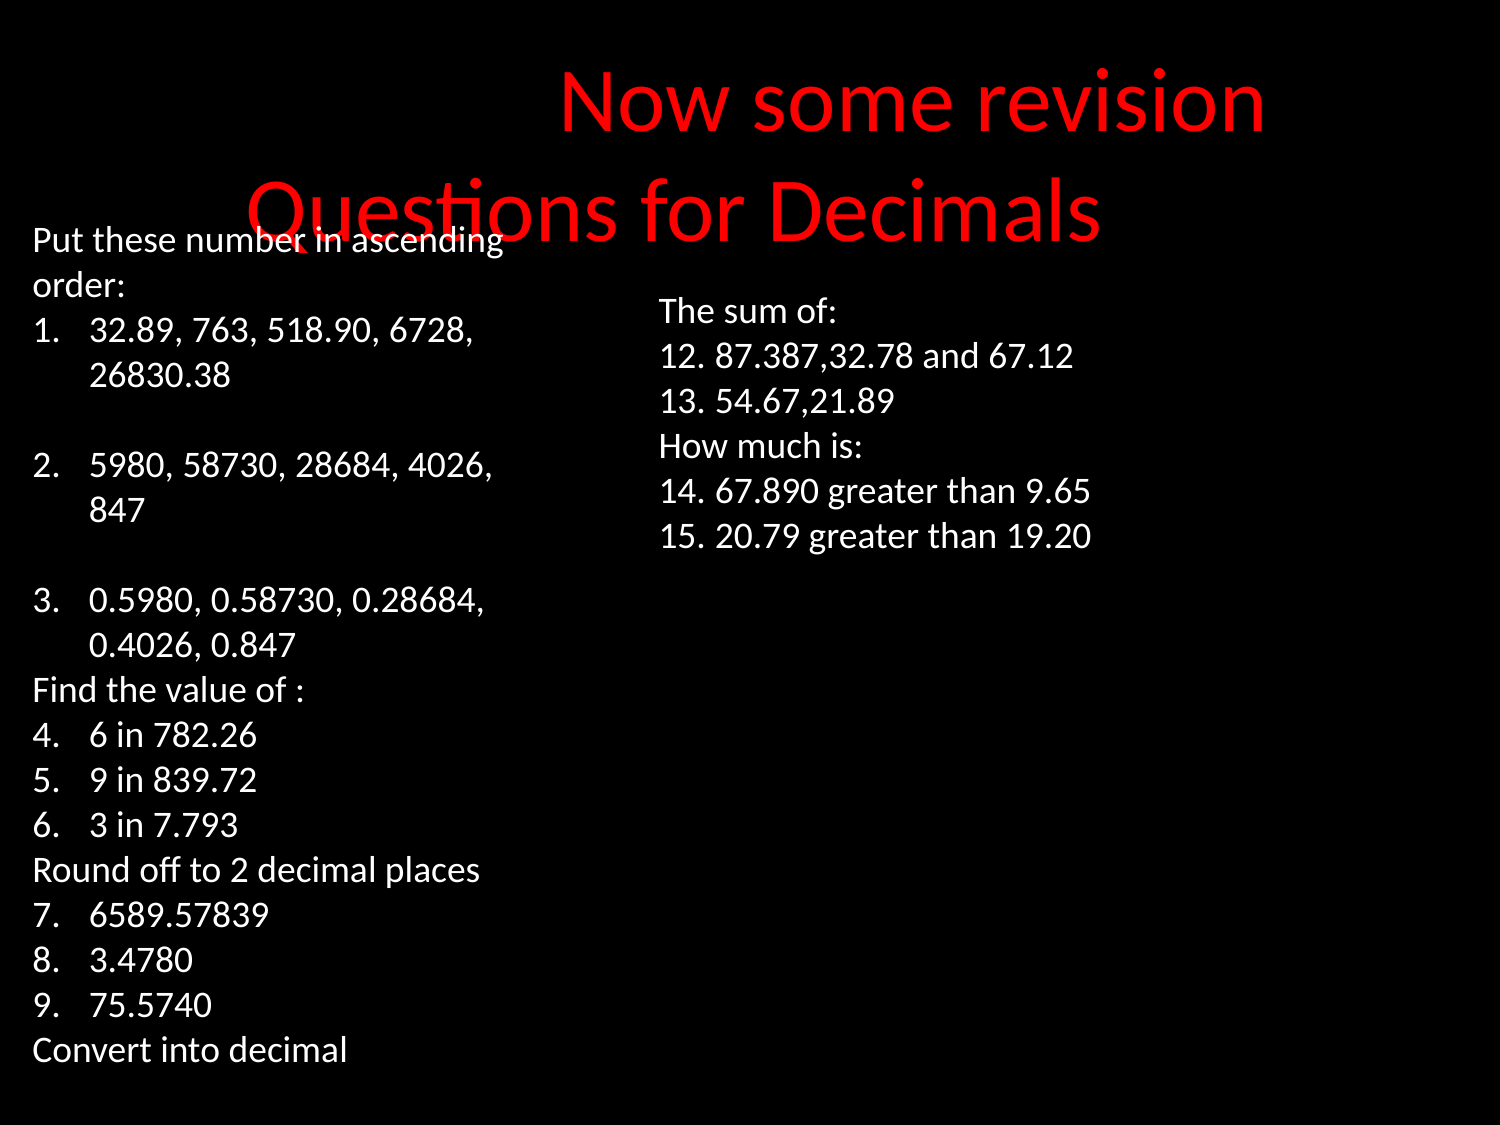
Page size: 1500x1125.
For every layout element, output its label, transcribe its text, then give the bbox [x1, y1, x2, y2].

text_box The sum of: 87.387,32.78 and 67.12 54.67,21.89 How much is: 67.890 greater than 9.65 20.79 greater than 19.20 [643, 278, 1152, 564]
title Now some revision Questions for Decimals [0, 32, 1350, 303]
